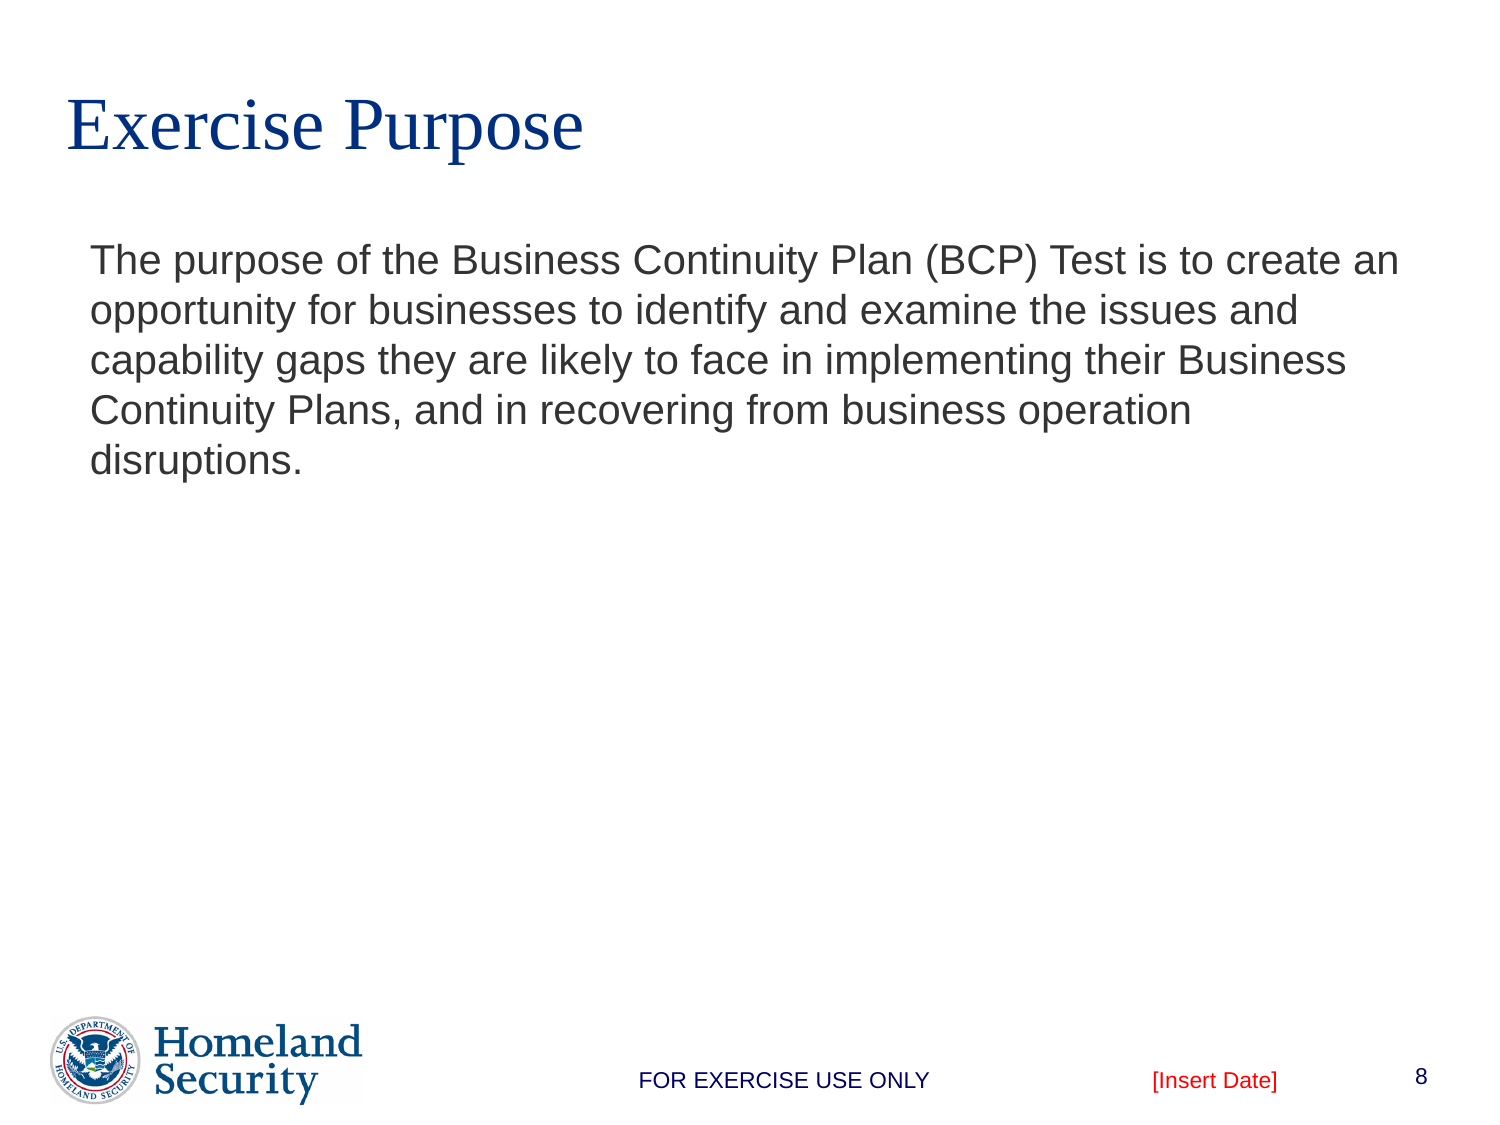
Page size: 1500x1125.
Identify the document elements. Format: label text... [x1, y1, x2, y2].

list The purpose of the Business Continuity Plan (BCP) Test is to create an opportunity for businesses to identify and examine the issues and capability gaps they are likely to face in implementing their Business Continuity Plans, and in recovering from business operation disruptions. [75, 224, 1425, 968]
title Exercise Purpose [51, 0, 1278, 173]
slide_number 8 [1399, 1053, 1476, 1097]
picture [50, 1016, 363, 1105]
